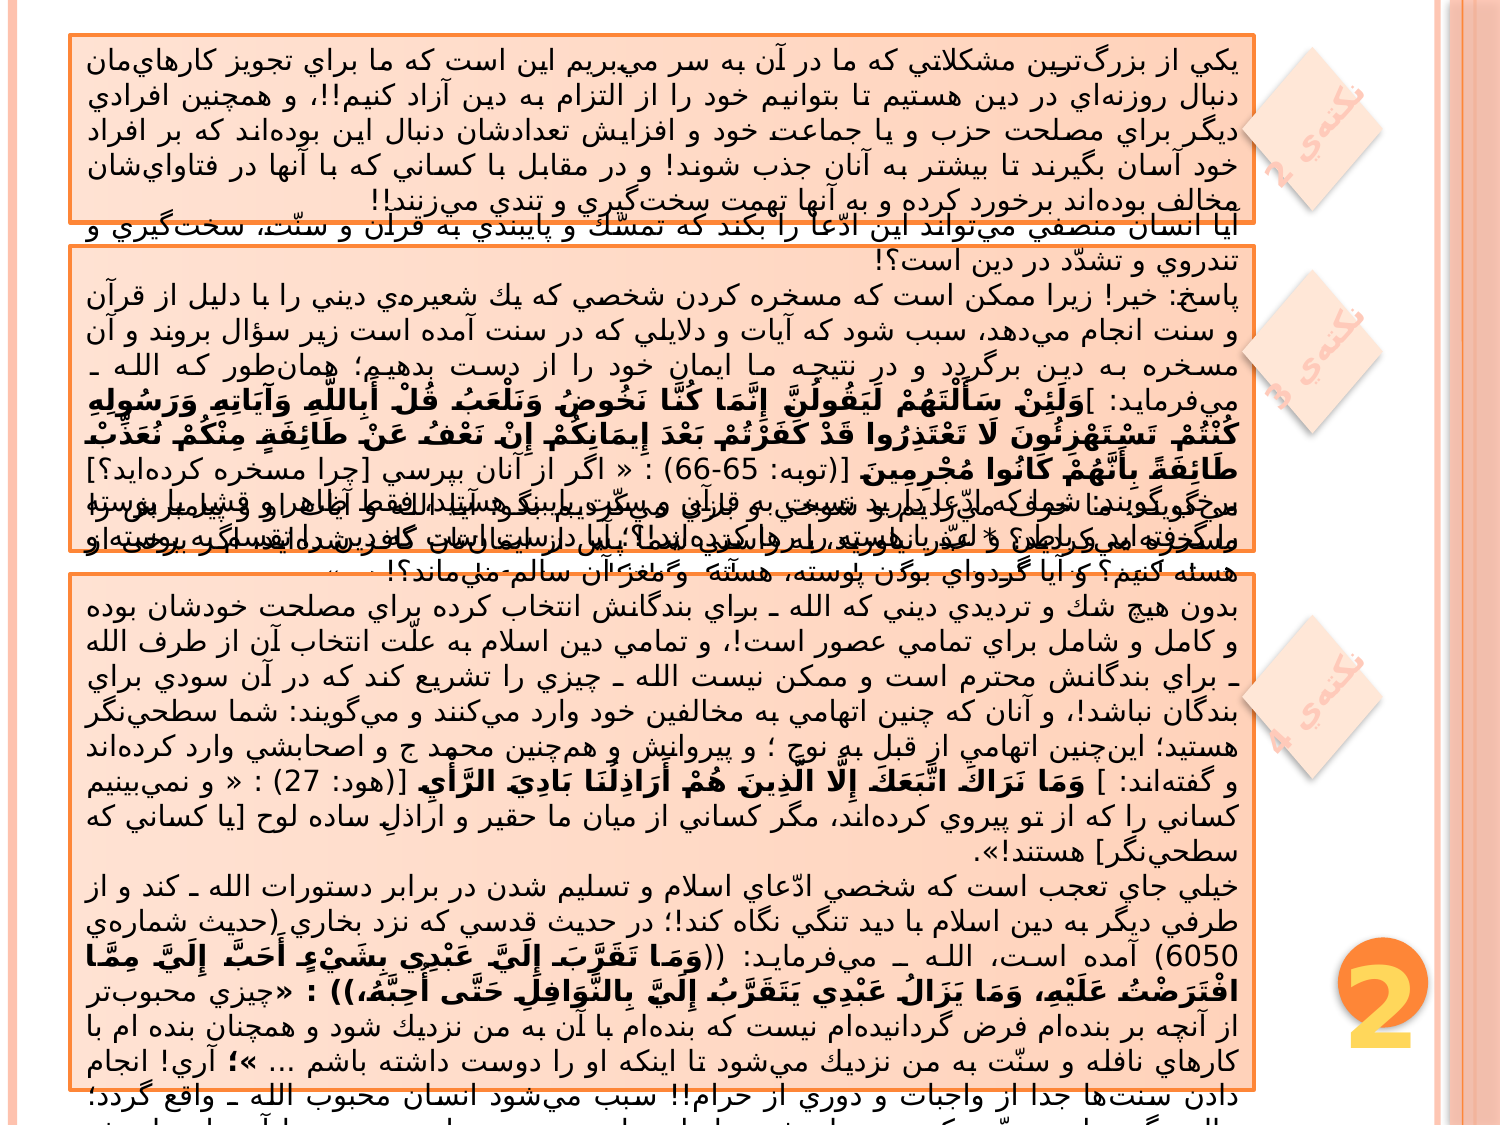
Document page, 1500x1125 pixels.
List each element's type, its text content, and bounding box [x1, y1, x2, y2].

text_box يكي از بزرگ‌ترين مشكلاتي كه ما در آن به سر مي‌بريم اين است كه ما براي تجويز كارهاي‌مان دنبال روزنه‌اي در دين هستيم تا بتوانيم خود را از التزام به دين آزاد كنيم!!، و همچنين افرادي ديگر براي مصلحت حزب و يا جماعت خود و افزايش تعدادشان دنبال اين بوده‌اند كه بر افراد خود آسان بگيرند تا بيشتر به آنان جذب شوند! و در مقابل با كساني كه با آنها در فتاواي‌شان مخالف بوده‌اند برخورد كرده و به آنها تهمت سخت‌گيري و تندي مي‌زنند!! [68, 33, 1256, 225]
text_box [1296, 679, 1385, 781]
text_box [1296, 111, 1385, 213]
text_box نكته‌ي 2 [1239, 54, 1389, 211]
text_box نكته‌ي 4 [1239, 622, 1389, 779]
text_box آيا انسان منصفي مي‌تواند اين ادّعا را بكند كه تمسّك و پايبندي به قرآن و سنّت، سخت‌گيري و تندروي و تشدّد در دين است؟! پاسخ: خير! زيرا ممكن است كه مسخره كردن شخصي كه يك شعيره‌ي ديني را با دليل از قرآن و سنت انجام مي‌دهد، سبب شود كه آيات و دلايلي كه در سنت آمده است زير سؤال بروند و آن مسخره به دين برگردد و در نتيجه ما ايمان خود را از دست بدهيم؛ همان‌طور كه الله ـ مي‌فرمايد: ]وَلَئِنْ سَأَلْتَهُمْ لَيَقُولُنَّ إِنَّمَا كُنَّا نَخُوضُ وَنَلْعَبُ قُلْ أَبِاللَّهِ وَآيَاتِهِ وَرَسُولِهِ كُنْتُمْ تَسْتَهْزِئُونَ لَا تَعْتَذِرُوا قَدْ كَفَرْتُمْ بَعْدَ إِيمَانِكُمْ إِنْ نَعْفُ عَنْ طَائِفَةٍ مِنْكُمْ نُعَذِّبْ طَائِفَةً بِأَنَّهُمْ كَانُوا مُجْرِمِينَ [(توبه: 65-66) : « اگر از آنان بپرسي [چرا مسخره كرده‌ايد؟] مي‌گويند: ما حرف مي‌زديم و شوخي و بازي مي‌كرديم بگو: آيا الله و آيات او و پيامبرش را مسخره مي‌كرديد؟ * عذر نیاورید، به راستي شما پس از ایمان‌تان کافر شده‌اید، اگر برخی از شما را عفو کنیم گروهی دیگر را به سبب آنکه گناهکار بودند عذاب می‌دهیم». [68, 244, 1256, 553]
text_box برخي گويند: شما كه ادّعا داريد نسبت به قرآن و سنّت پايبند هستيد، فقط ظاهر و قشر يا پوسته را گرفته‌ايد و باطن و لبّ يا هسته را رها كرده‌ايد!؟؛ آيا درست است كه دين را تقسم به پوسته و هسته كنيم؟ و آيا گردو‌اي بودن پوسته، هسته و مغز آن سالم مي‌ماند؟! بدون هيچ شك و ترديدي ديني كه الله ـ براي بندگانش انتخاب كرده براي مصلحت خودشان بوده و كامل و شامل براي تمامي عصور است!، و تمامي دين اسلام به علّت انتخاب آن از طرف الله ـ براي بندگانش محترم است و ممكن نيست الله ـ چيزي را تشريع كند كه در آن سودي براي بندگان نباشد!، و آنان كه چنين اتهامي به مخالفين خود وارد مي‌كنند و مي‌گويند: شما سطحي‌نگر هستيد؛ اين‌چنين اتهامي از قبل به نوح ؛ و پيروانش و هم‌چنين محمد ج و اصحابشي وارد كرده‌اند و گفته‌اند: ] وَمَا نَرَاكَ اتَّبَعَكَ إِلَّا الَّذِينَ هُمْ أَرَاذِلُنَا بَادِيَ الرَّأْيِ [(هود: 27) : « و نمي‌بينيم كساني را كه از تو پيروي كرده‌اند، مگر كساني از ميان ما حقير و اراذلِ ساده لوح [يا كساني كه سطحي‌نگر] هستند!». خيلي جاي تعجب است كه شخصي ادّعاي اسلام و تسليم شدن در برابر دستورات الله ـ كند و از طرفي ديگر به دين اسلام با ديد تنگي نگاه كند!؛ در حديث قدسي كه نزد بخاري (حديث شماره‌ي 6050) آمده است، الله ـ مي‌فرمايد: ((وَمَا تَقَرَّبَ إِلَيَّ عَبْدِي بِشَيْءٍ أَحَبَّ إِلَيَّ مِمَّا افْتَرَضْتُ عَلَيْهِ، وَمَا يَزَالُ عَبْدِي يَتَقَرَّبُ إِلَيَّ بِالنَّوَافِلِ حَتَّى أُحِبَّهُ،)) : «چيزي محبوب‌تر از آنچه بر بنده‌ام فرض گردانيده‌ام نيست كه بنده‌ام با آن به من نزديك شود و همچنان بنده ام با كارهاي نافله و سنّت به من نزديك مي‌شود تا اينكه او را دوست داشته باشم ... »؛ آري! انجام دادن سنت‌ها جدا از واجبات و دوري از حرام!! سبب مي‌شود انسان محبوب الله ـ واقع گردد؛ حال چگونه اين سنّتي كه چنين ارزشي را دارد با برچسب سطحي بودن، ما آن را بي‌ارزش بپنداريم!؟؛ آيا اين از انصاف و اسلام است!؟ [68, 572, 1256, 1092]
text_box 2 [1328, 928, 1435, 1079]
text_box [1240, 267, 1334, 375]
text_box [1296, 334, 1385, 436]
text_box [1240, 44, 1334, 152]
text_box نكته‌ي 3 [1239, 277, 1389, 434]
text_box [1240, 612, 1334, 720]
